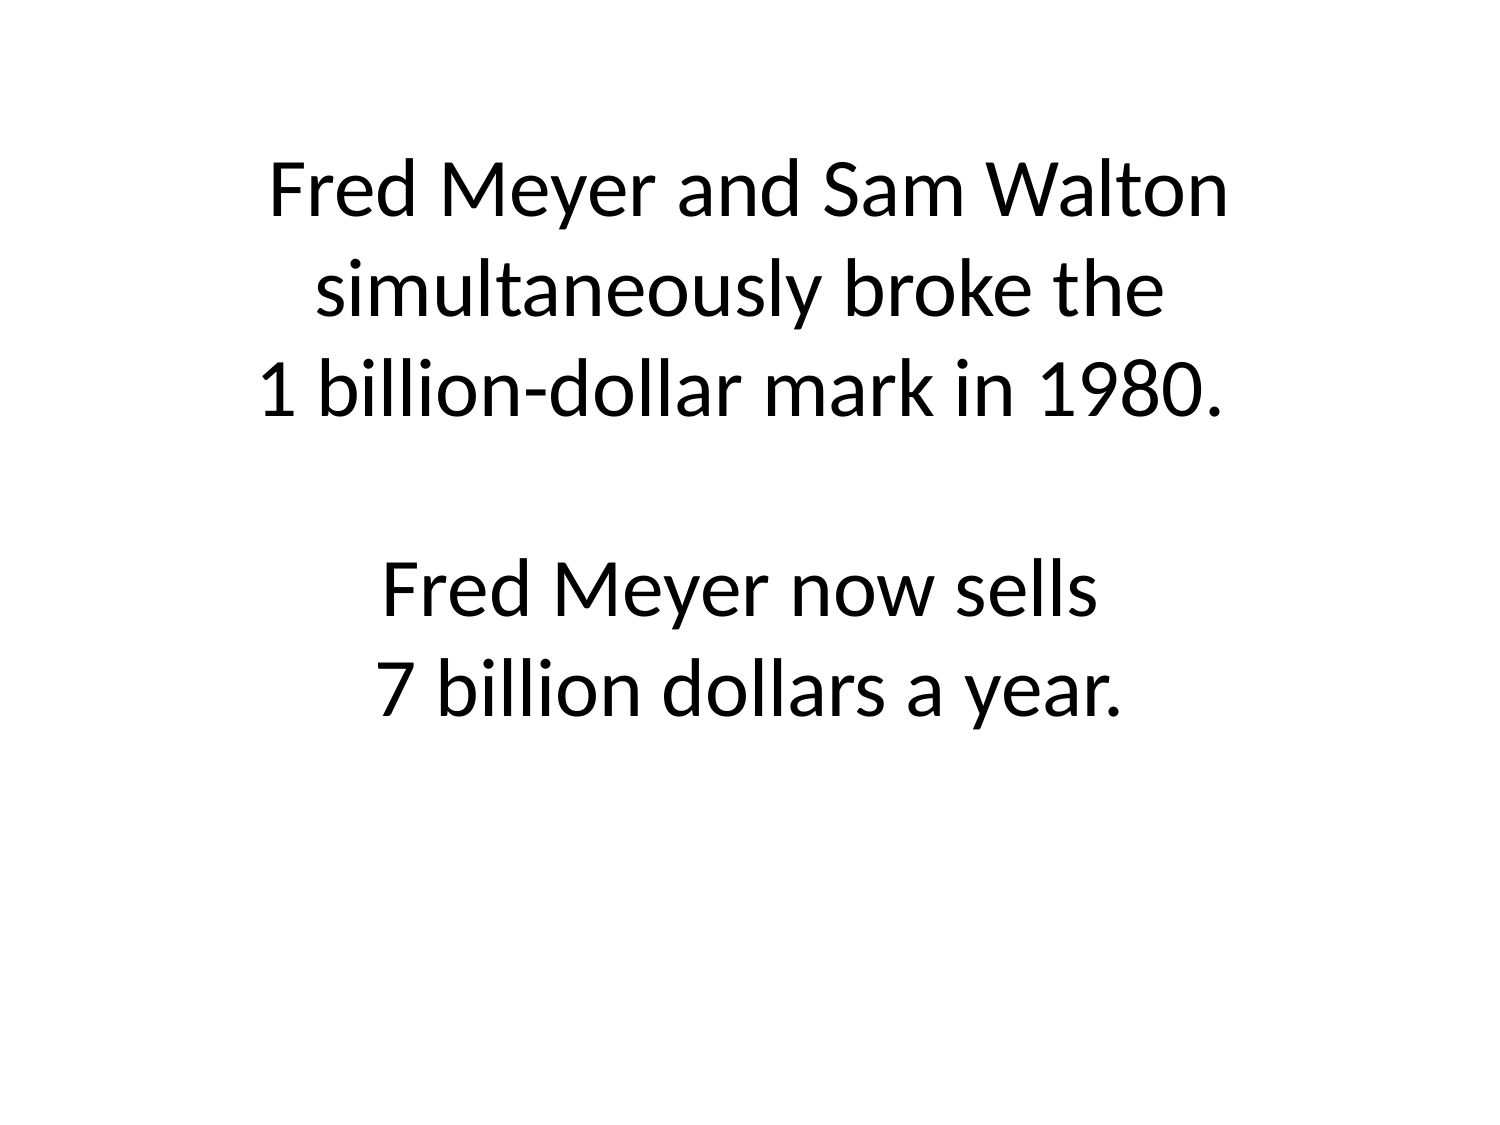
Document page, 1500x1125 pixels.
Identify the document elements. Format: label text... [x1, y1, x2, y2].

text_box Fred Meyer and Sam Walton simultaneously broke the 1 billion-dollar mark in 1980. Fred Meyer now sells 7 billion dollars a year. Wal-Mart sells that much every week. [28, 126, 1472, 941]
